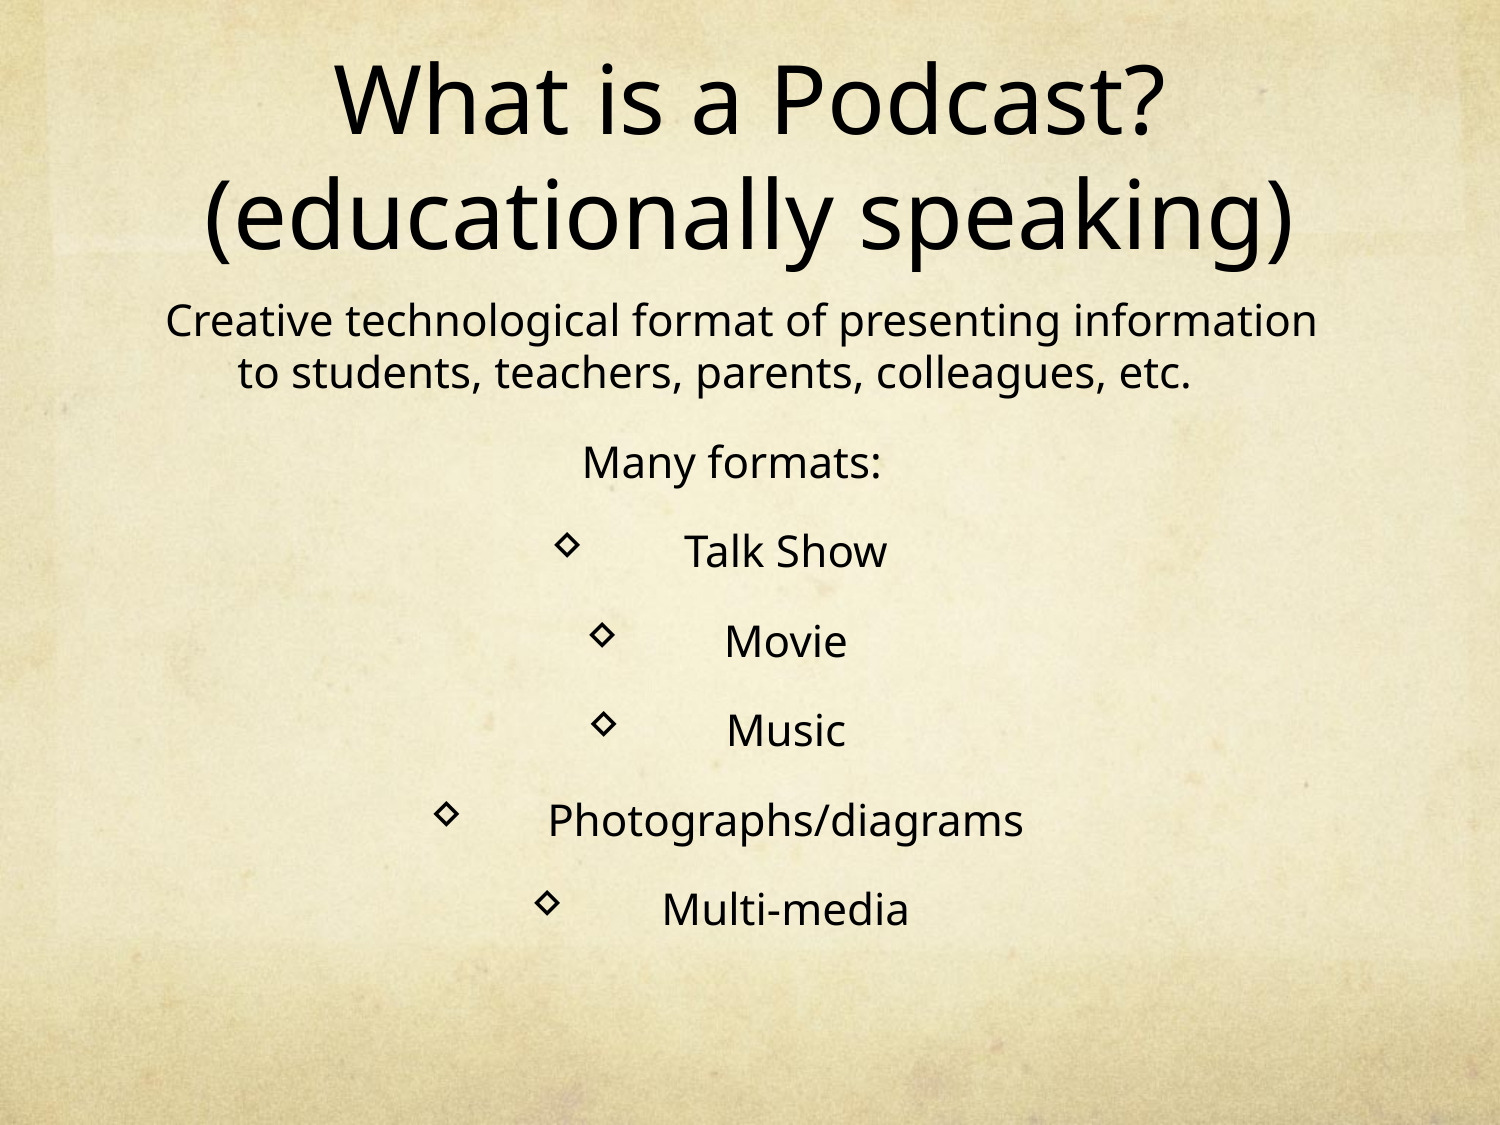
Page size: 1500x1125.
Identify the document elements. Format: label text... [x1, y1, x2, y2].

title What is a Podcast? (educationally speaking) [150, 82, 1350, 225]
picture [0, 0, 1500, 1125]
list Creative technological format of presenting information to students, teachers, parents, colleagues, etc. Many formats: Talk Show Movie Music Photographs/diagrams Multi-media [150, 284, 1350, 950]
